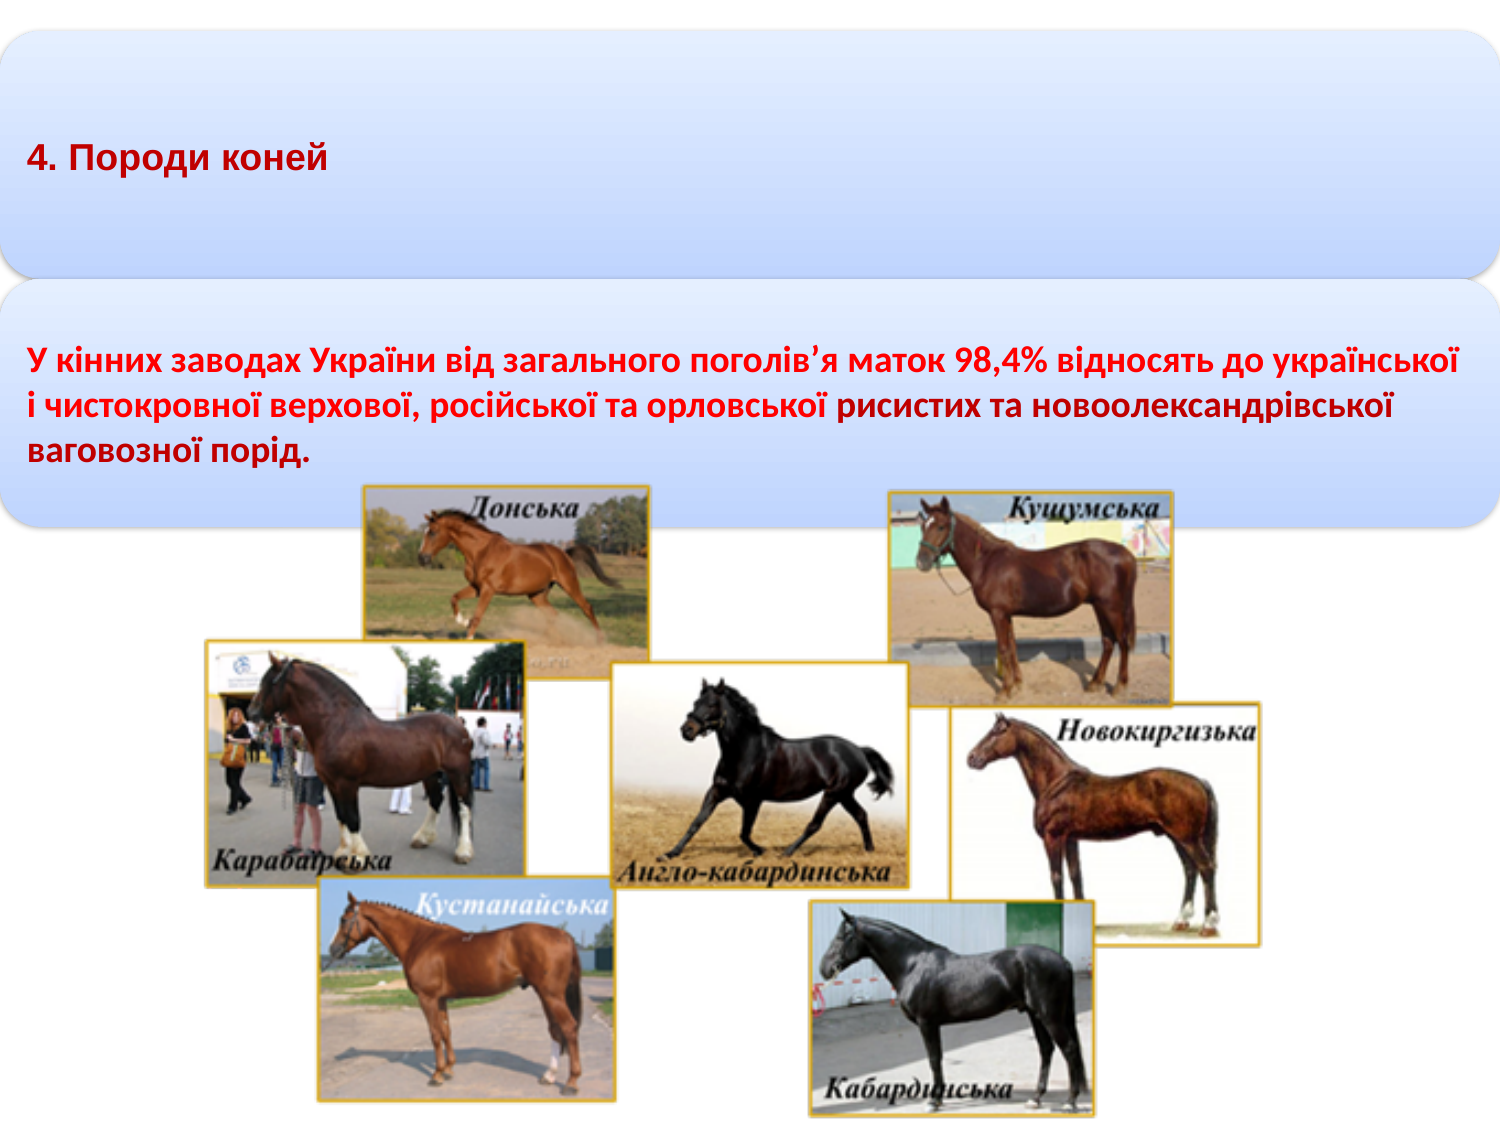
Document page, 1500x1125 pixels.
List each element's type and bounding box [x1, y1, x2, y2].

picture [194, 479, 1277, 1125]
text_box [0, 30, 1500, 528]
